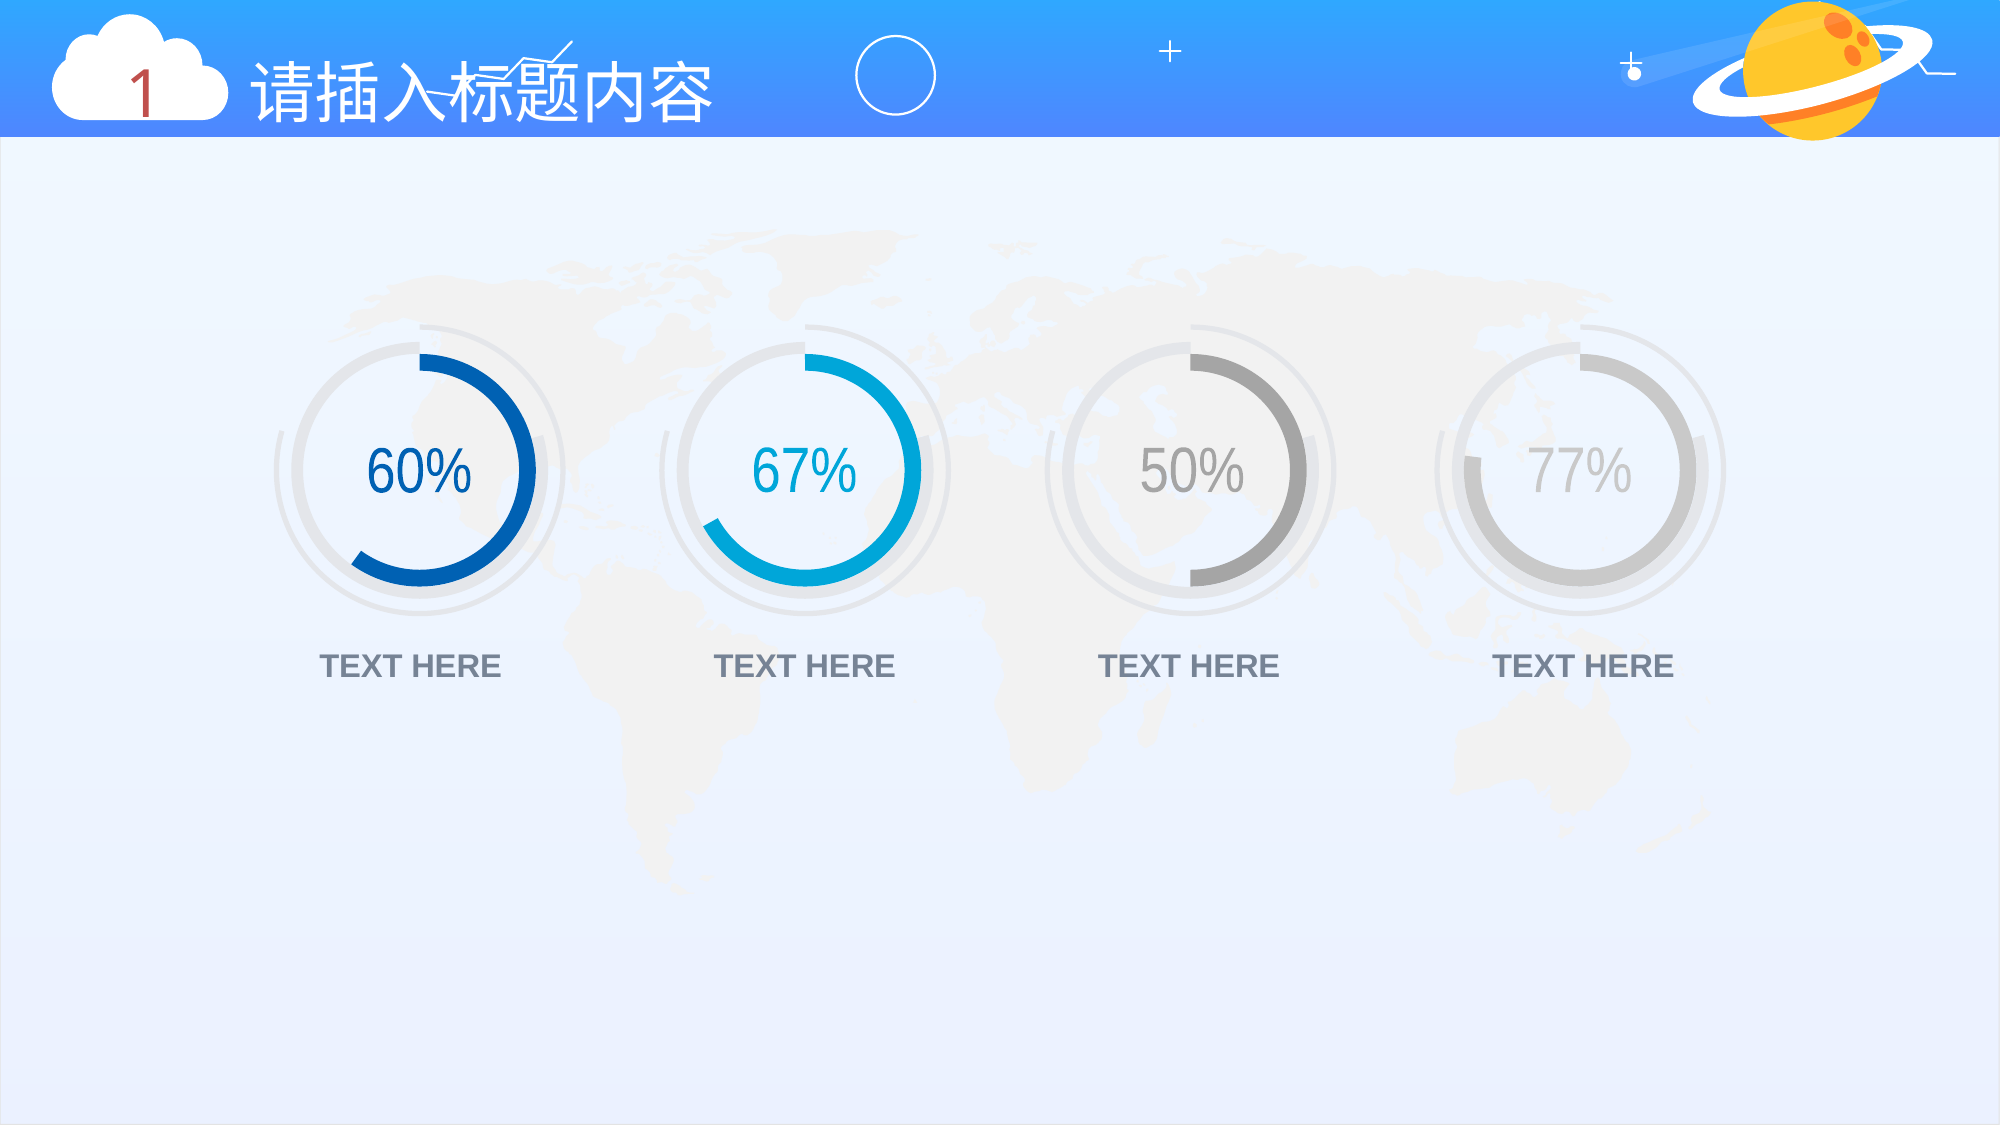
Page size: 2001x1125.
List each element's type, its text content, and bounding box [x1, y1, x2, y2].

text_box [71, 14, 192, 43]
text_box 1 请插入标题内容 [52, 43, 789, 138]
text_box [273, 229, 1727, 896]
